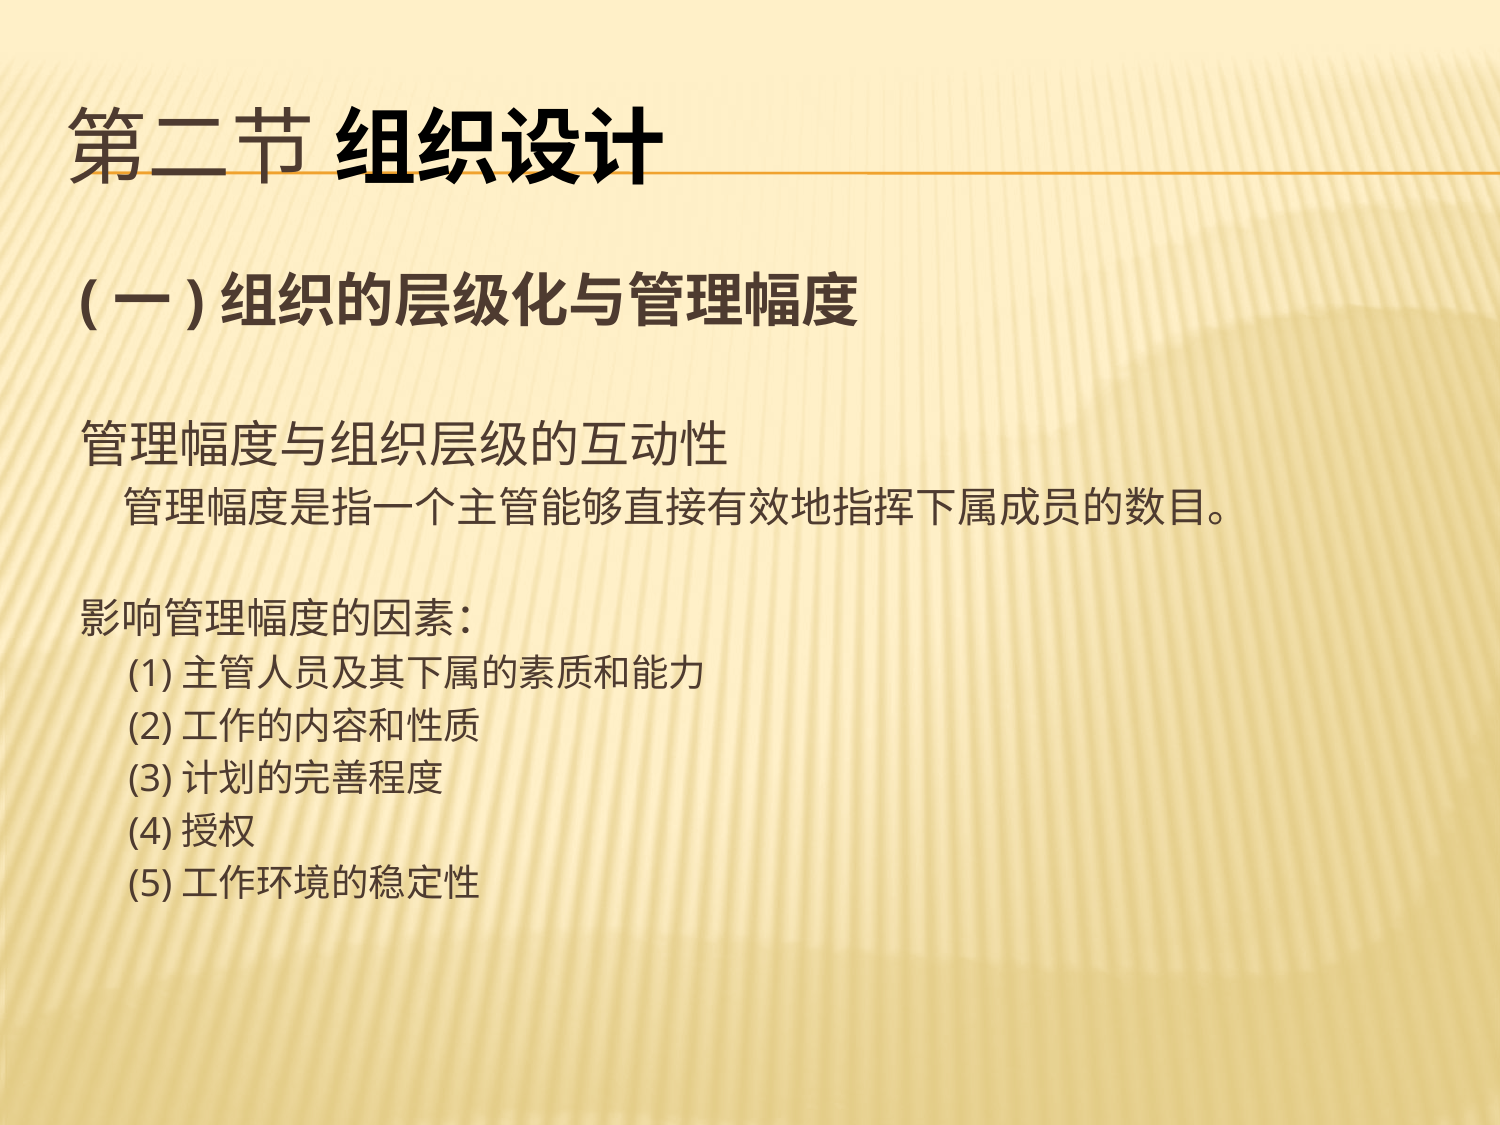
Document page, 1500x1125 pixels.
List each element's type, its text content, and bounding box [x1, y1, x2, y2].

list (一)组织的层级化与管理幅度 管理幅度与组织层级的互动性 管理幅度是指一个主管能够直接有效地指挥下属成员的数目。 影响管理幅度的因素： (1)主管人员及其下属的素质和能力 (2)工作的内容和性质 (3)计划的完善程度 (4)授权 (5)工作环境的稳定性 [64, 255, 1352, 1020]
title 第二节 组织设计 [50, 75, 1475, 213]
